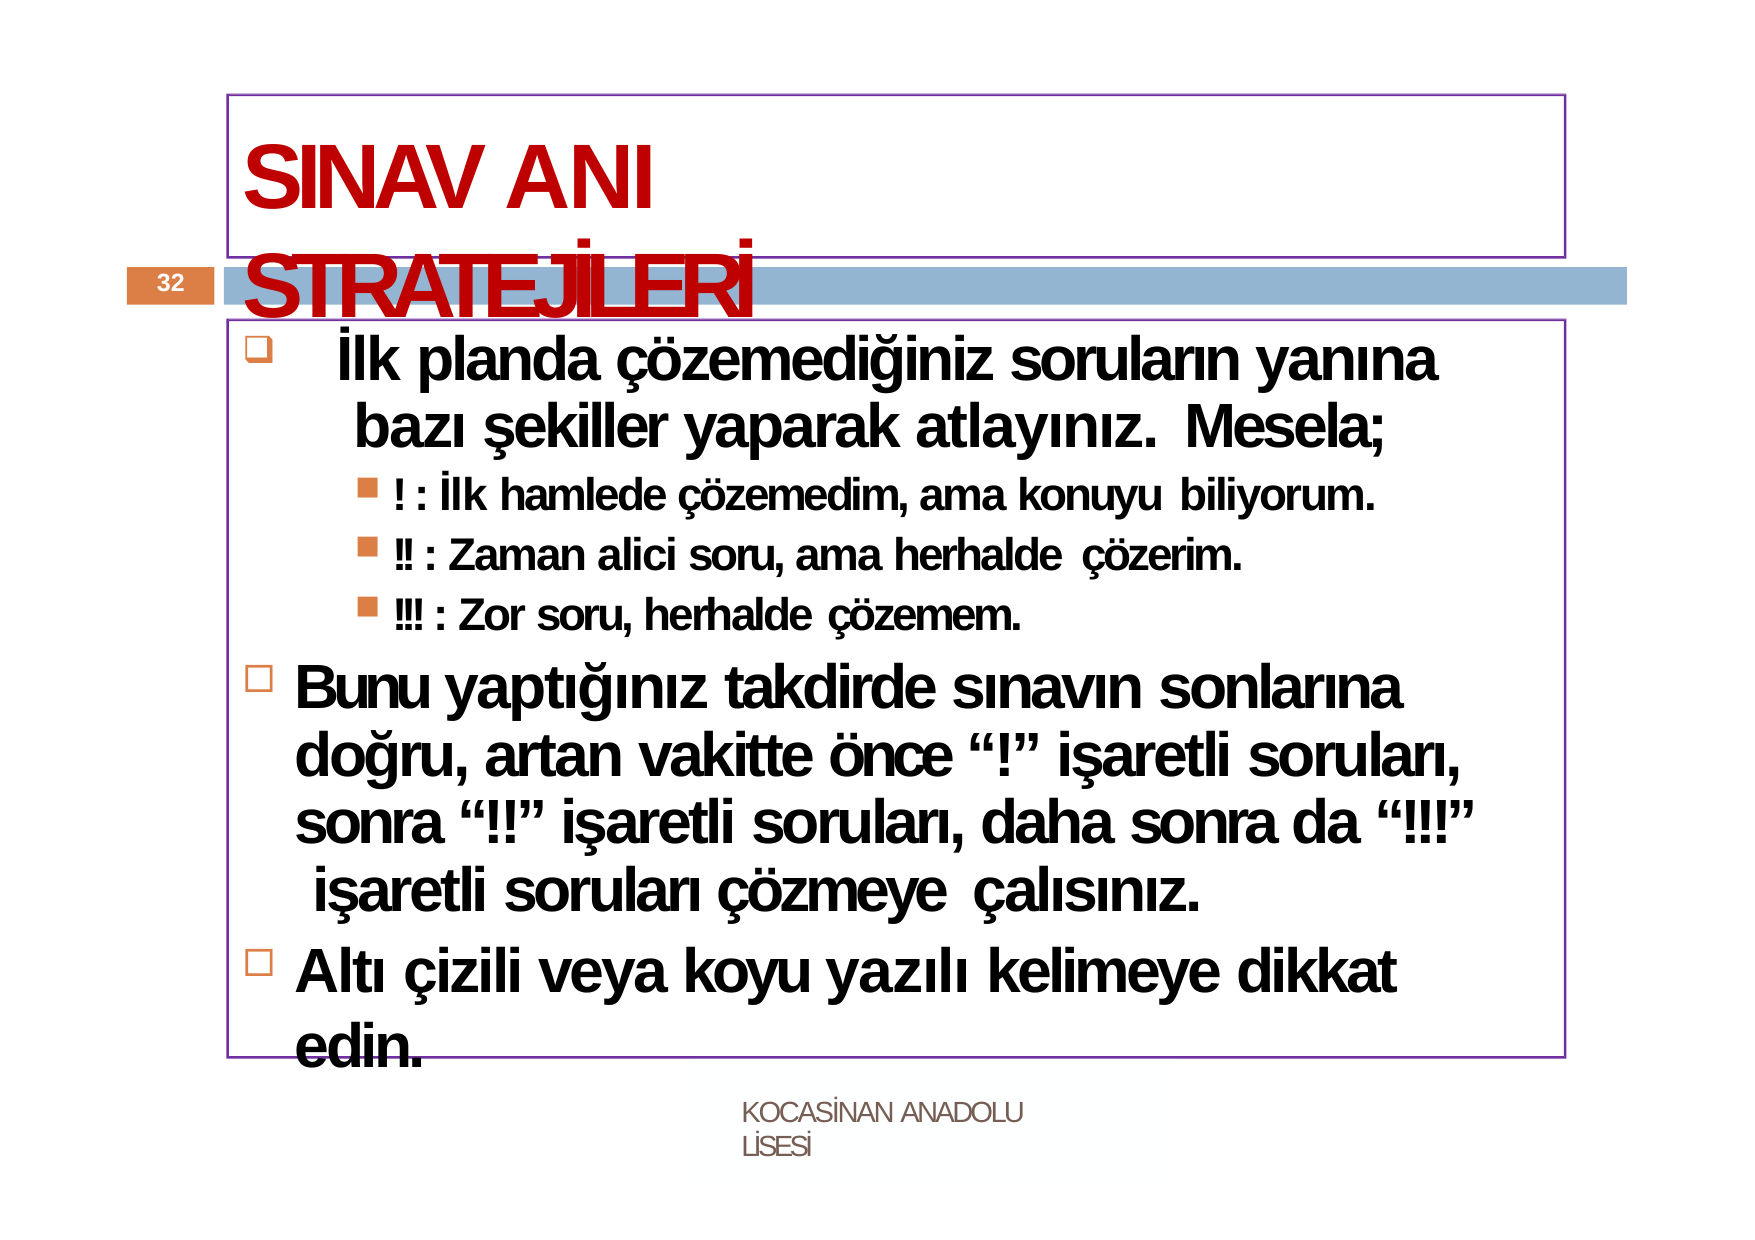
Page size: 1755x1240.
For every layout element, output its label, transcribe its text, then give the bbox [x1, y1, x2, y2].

text_box [226, 93, 1567, 259]
text_box İlk planda çözemediğiniz soruların yanına bazı şekiller yaparak atlayınız. Mesela; ! : İlk hamlede çözemedim, ama konuyu biliyorum. !! : Zaman alici soru, ama herhalde çözerim. !!! : Zor soru, herhalde çözemem. Bunu yaptığınız takdirde sınavın sonlarına doğru, artan vakitte önce “!” işaretli soruları, sonra “!!” işaretli soruları, daha sonra da “!!!” işaretli soruları çözmeye çalısınız. Altı çizili veya koyu yazılı kelimeye dikkat edin. [240, 314, 1545, 1080]
text_box [226, 318, 240, 1059]
text_box 32 [154, 264, 186, 297]
text_box [126, 267, 215, 305]
title SINAV ANI STRATEJİLERİ [240, 114, 1199, 337]
text_box [1199, 267, 1627, 305]
text_box [223, 267, 240, 305]
text_box [683, 1056, 1175, 1185]
text_box KOCASİNAN ANADOLU LİSESİ [739, 1093, 1104, 1162]
text_box [1545, 318, 1567, 1059]
